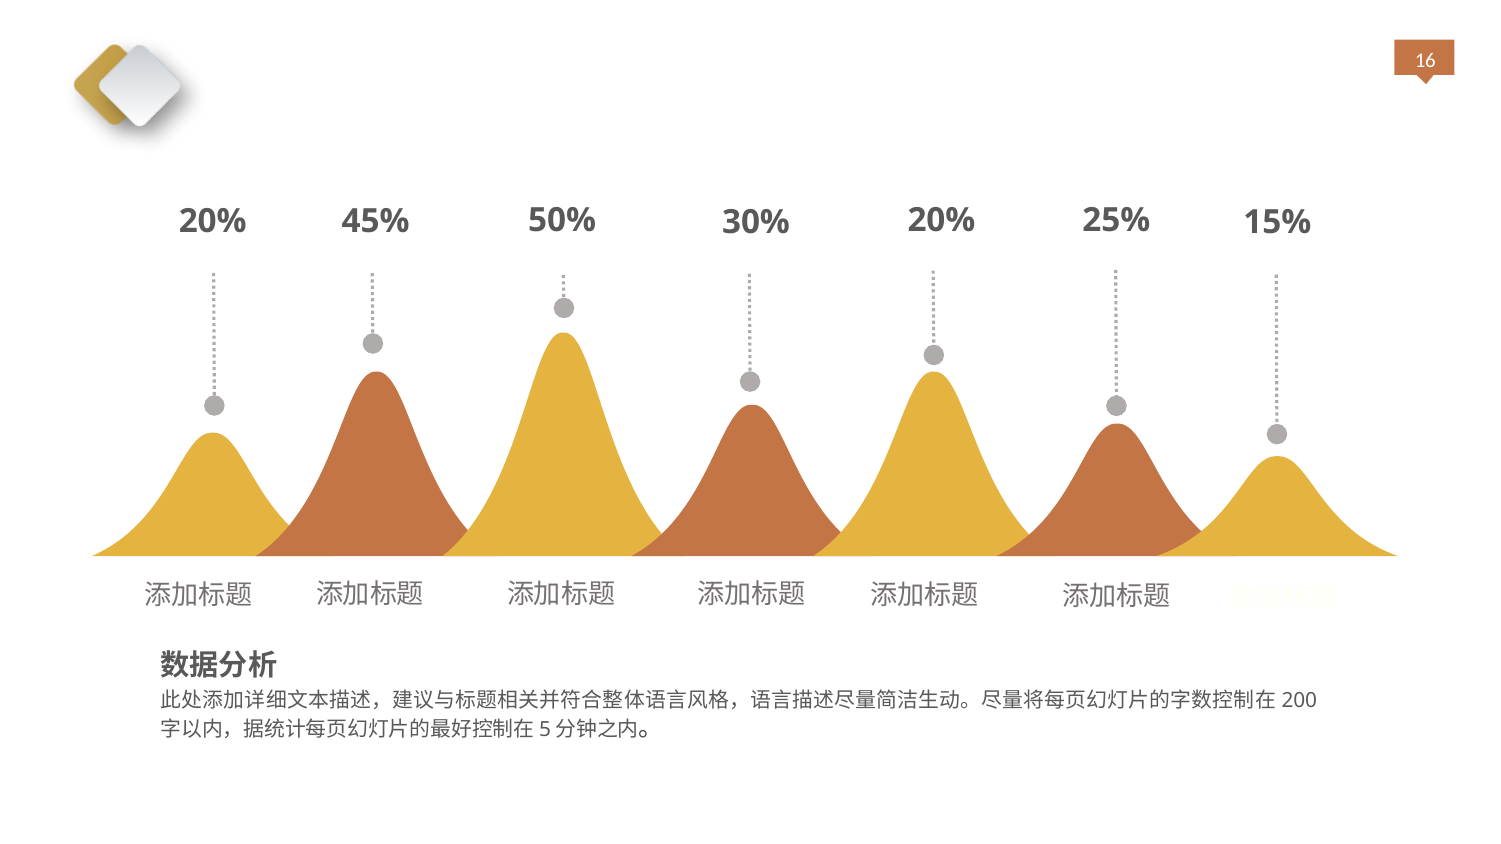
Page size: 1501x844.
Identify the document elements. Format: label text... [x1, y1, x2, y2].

picture [89, 35, 190, 136]
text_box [813, 190, 996, 619]
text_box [631, 192, 813, 617]
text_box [442, 190, 684, 617]
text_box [996, 190, 1238, 619]
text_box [255, 191, 442, 617]
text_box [91, 191, 334, 618]
text_box 数据分析 此处添加详细文本描述，建议与标题相关并符合整体语言风格，语言描述尽量简洁生动。尽量将每页幻灯片的字数控制在200字以内，据统计每页幻灯片的最好控制在5分钟之内。 [148, 640, 1334, 789]
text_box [1156, 192, 1398, 621]
